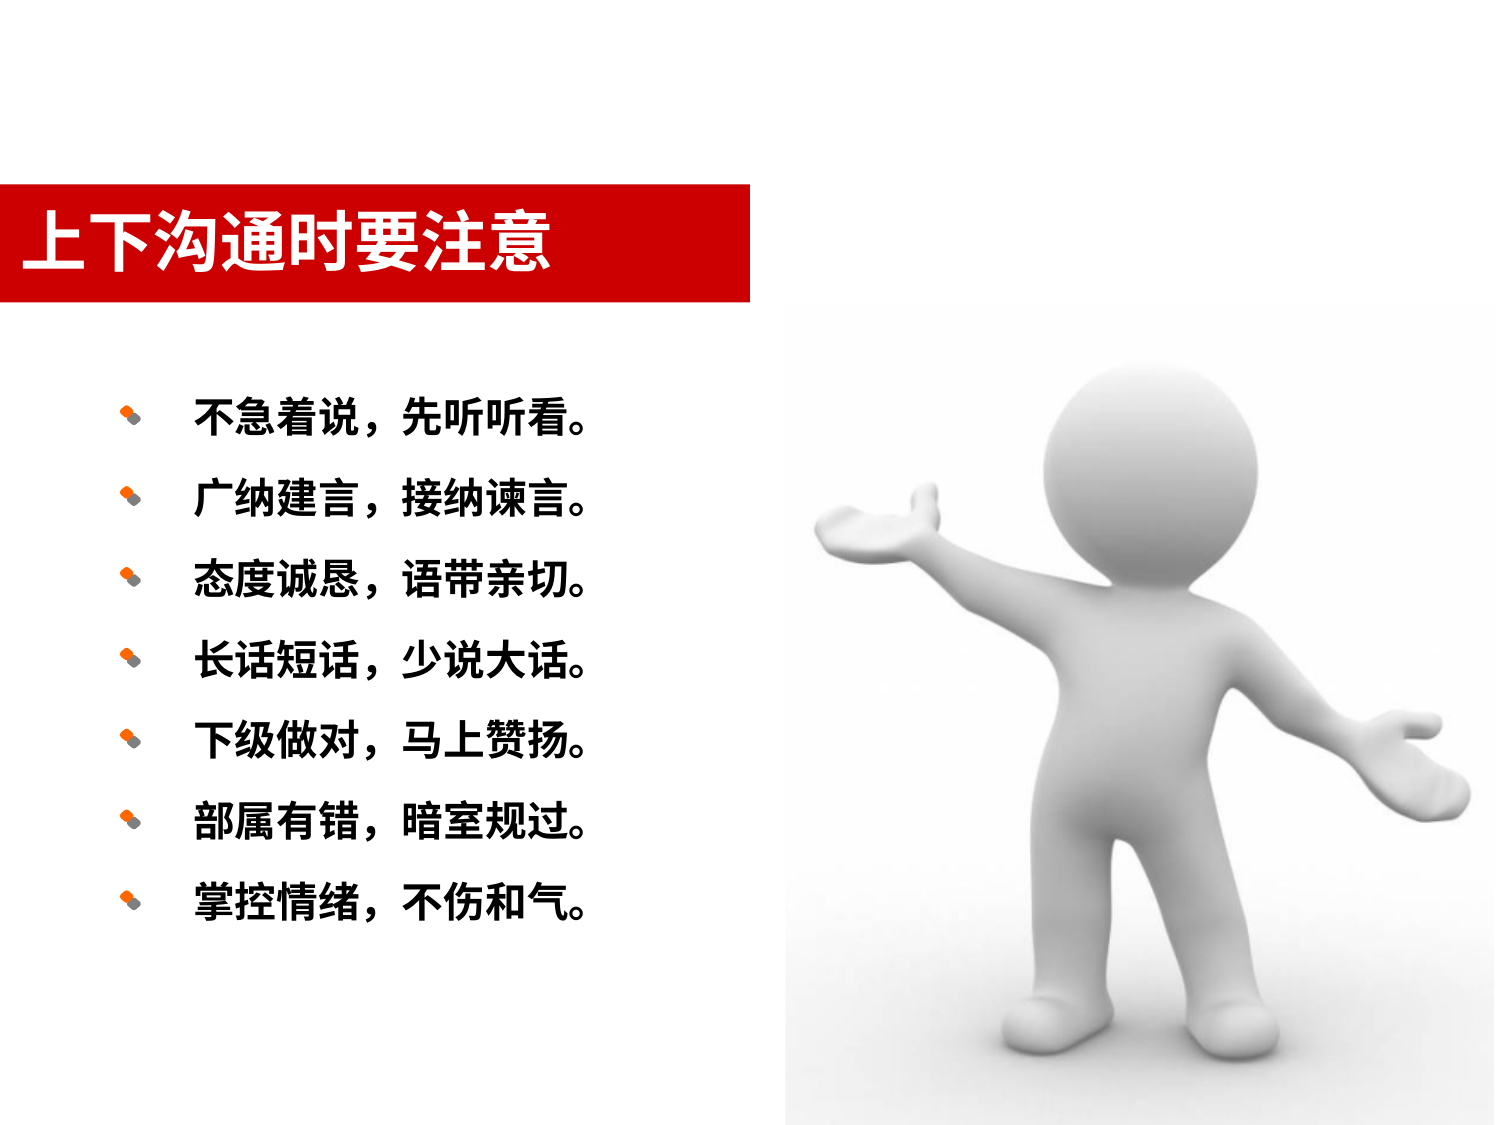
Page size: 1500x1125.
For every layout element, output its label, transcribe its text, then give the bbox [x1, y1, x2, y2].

text_box 不急着说，先听听看。 广纳建言，接纳谏言。 态度诚恳，语带亲切。 长话短话，少说大话。 下级做对，马上赞扬。 部属有错，暗室规过。 掌控情绪，不伤和气。 [100, 373, 780, 934]
text_box [0, 184, 5, 303]
text_box [519, 532, 571, 593]
picture [785, 303, 1495, 1125]
text_box 上下沟通时要注意 [5, 177, 750, 303]
